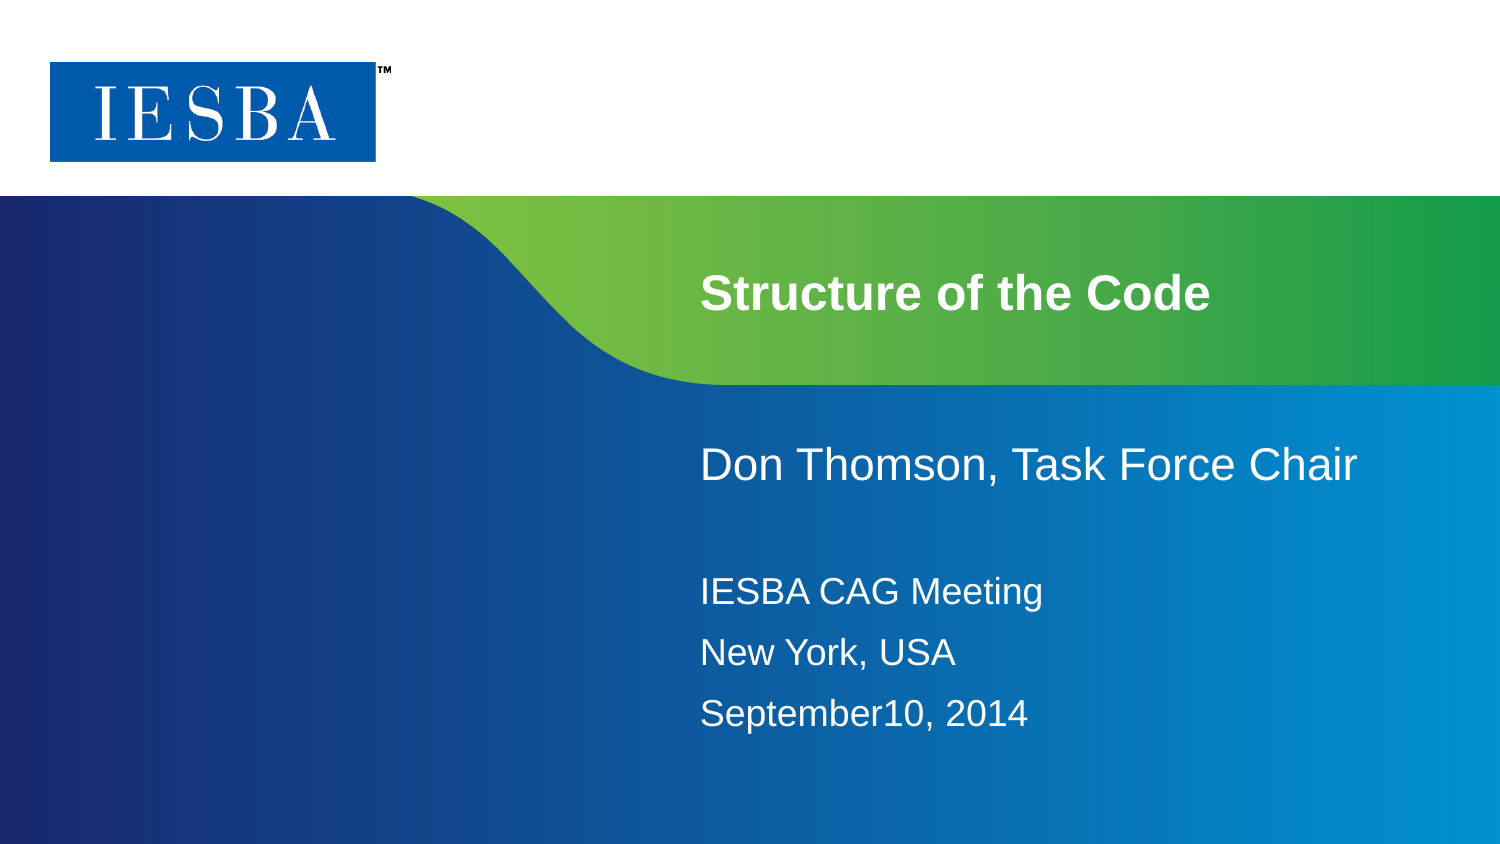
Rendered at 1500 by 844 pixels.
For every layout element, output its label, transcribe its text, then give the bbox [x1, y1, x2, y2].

subtitle Don Thomson, Task Force Chair IESBA CAG Meeting New York, USA September10, 2014 [699, 434, 1488, 785]
title Structure of the Code [699, 229, 1463, 352]
picture [412, 196, 1500, 385]
picture [50, 62, 391, 162]
